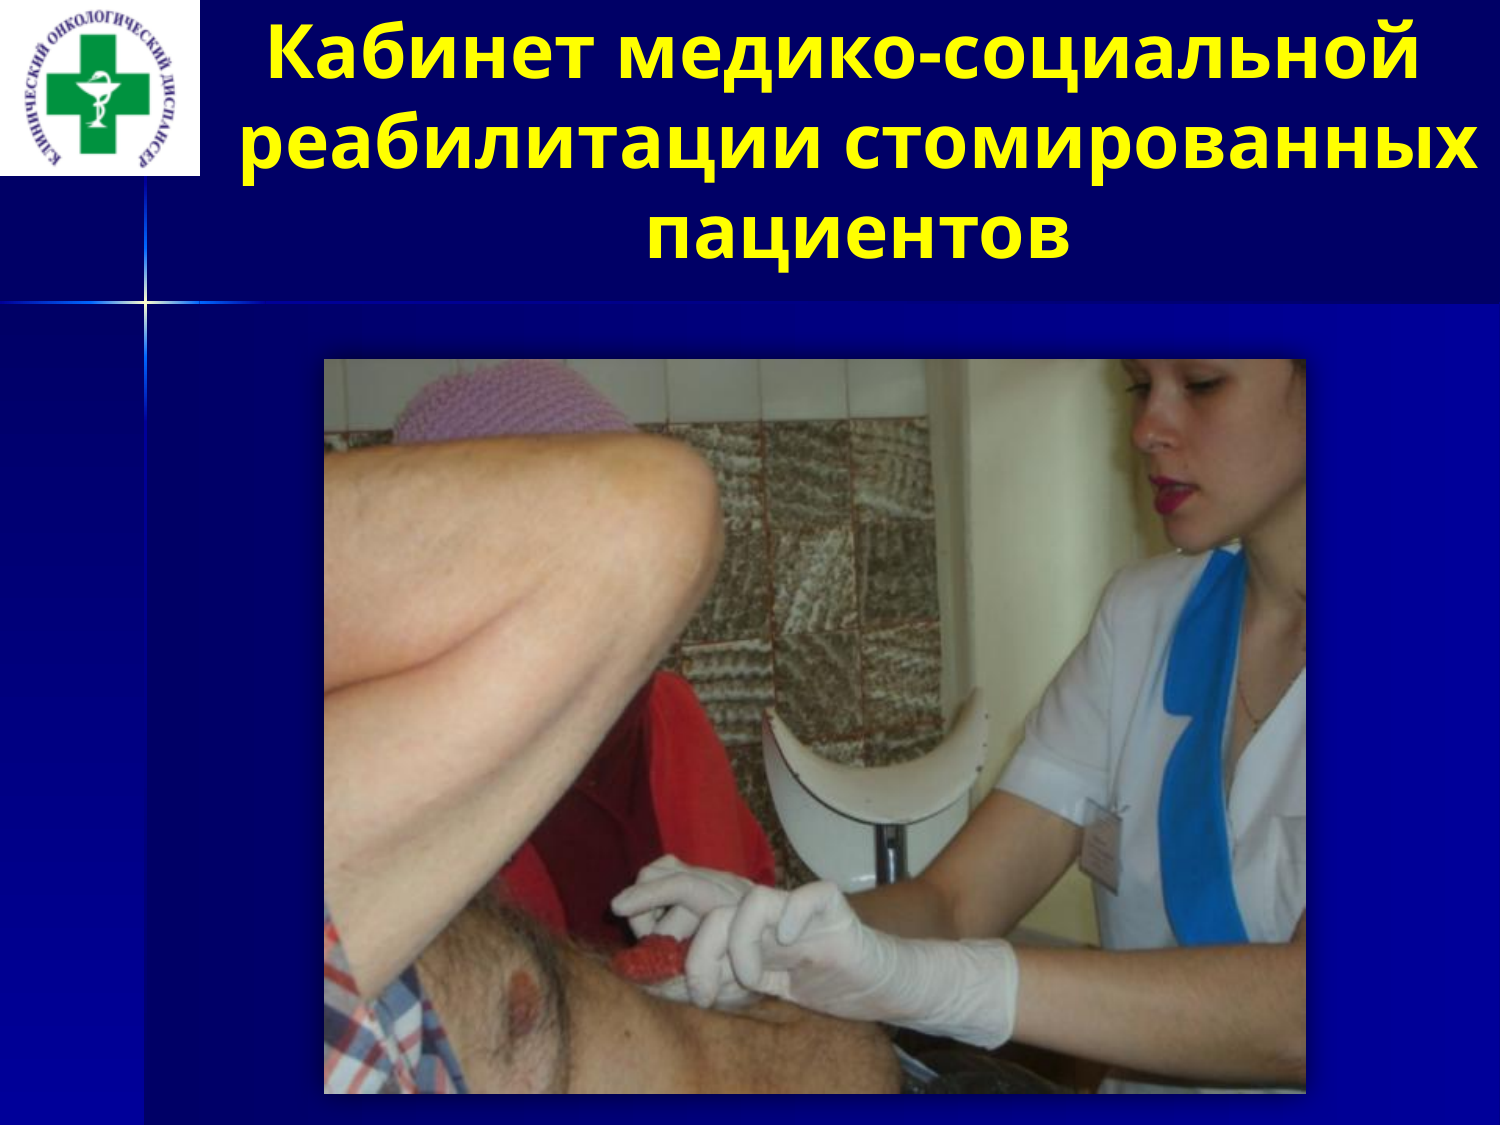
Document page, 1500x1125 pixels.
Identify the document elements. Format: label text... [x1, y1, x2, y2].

list Кабинет медико-социальной реабилитации стомированных пациентов [188, 0, 1500, 193]
picture [0, 0, 200, 177]
picture [324, 359, 1306, 1095]
